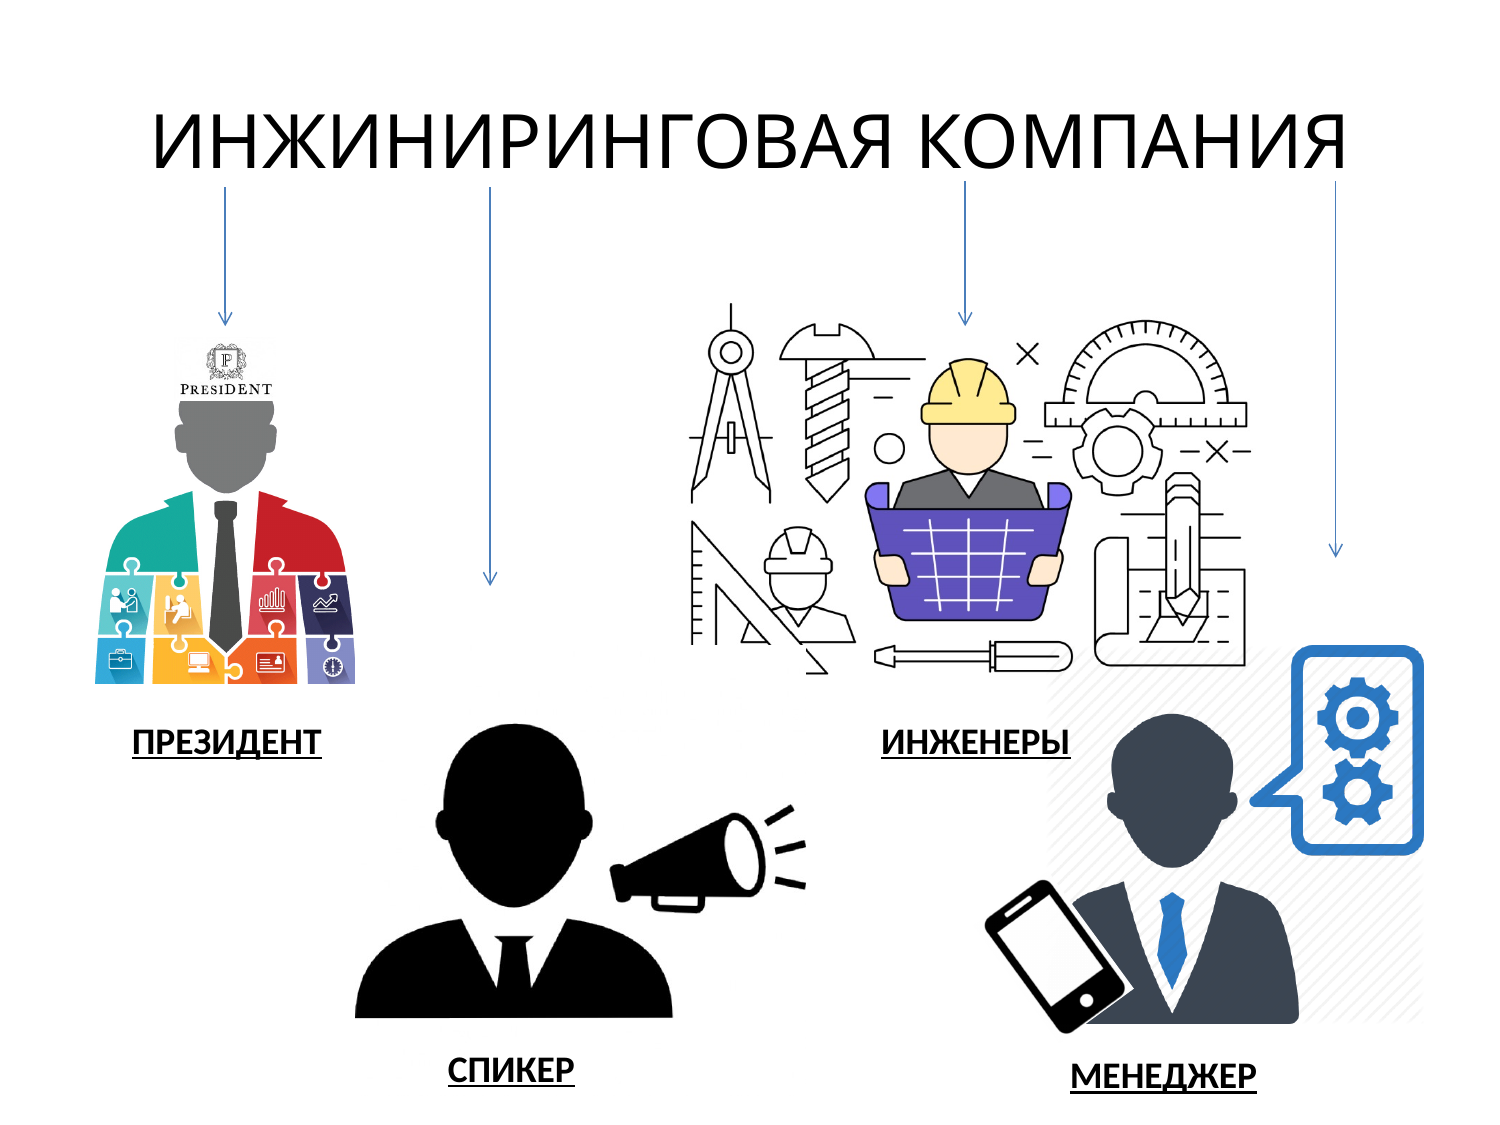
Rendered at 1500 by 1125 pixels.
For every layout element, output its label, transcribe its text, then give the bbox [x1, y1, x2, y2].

picture [95, 278, 1424, 1096]
title ИНЖИНИРИНГОВАЯ КОМПАНИЯ [29, 45, 1471, 233]
text_box ПРЕЗИДЕНТ [117, 709, 337, 770]
text_box МЕНЕДЖЕР [1055, 1043, 1273, 1104]
text_box ИНЖЕНЕРЫ [866, 726, 1040, 770]
